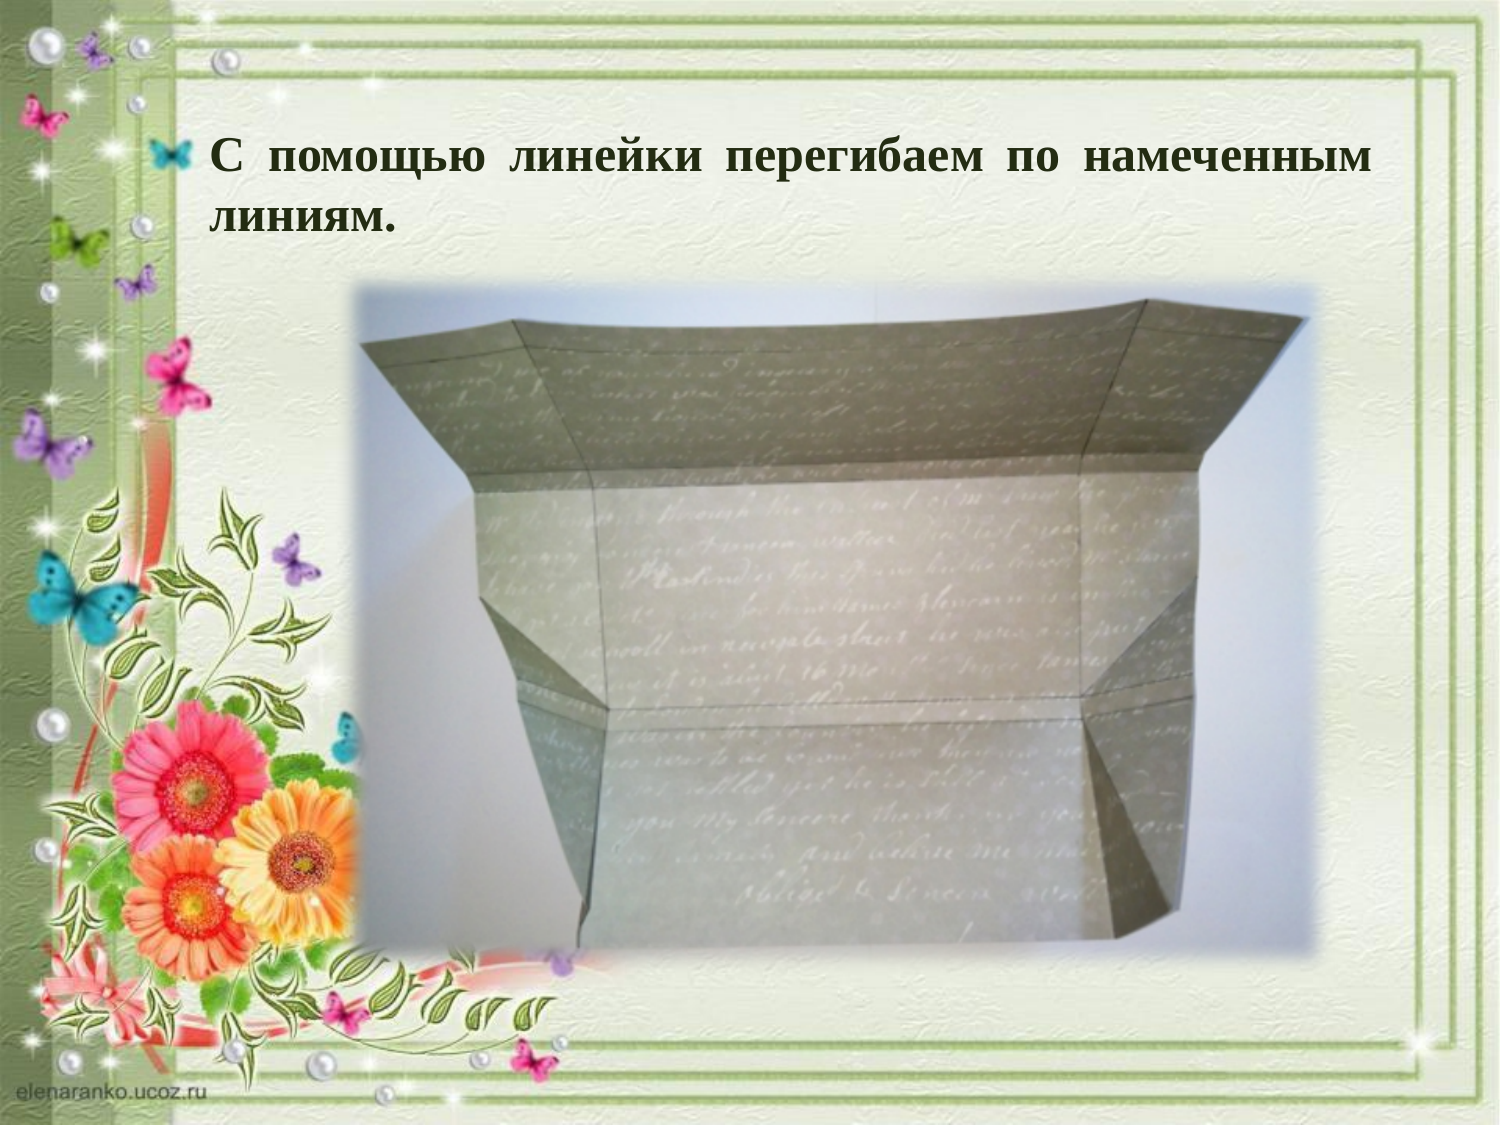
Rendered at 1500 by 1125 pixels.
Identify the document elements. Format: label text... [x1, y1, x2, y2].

text_box С помощью линейки перегибаем по намеченным линиям. [194, 113, 1388, 309]
picture [0, 0, 1500, 1125]
